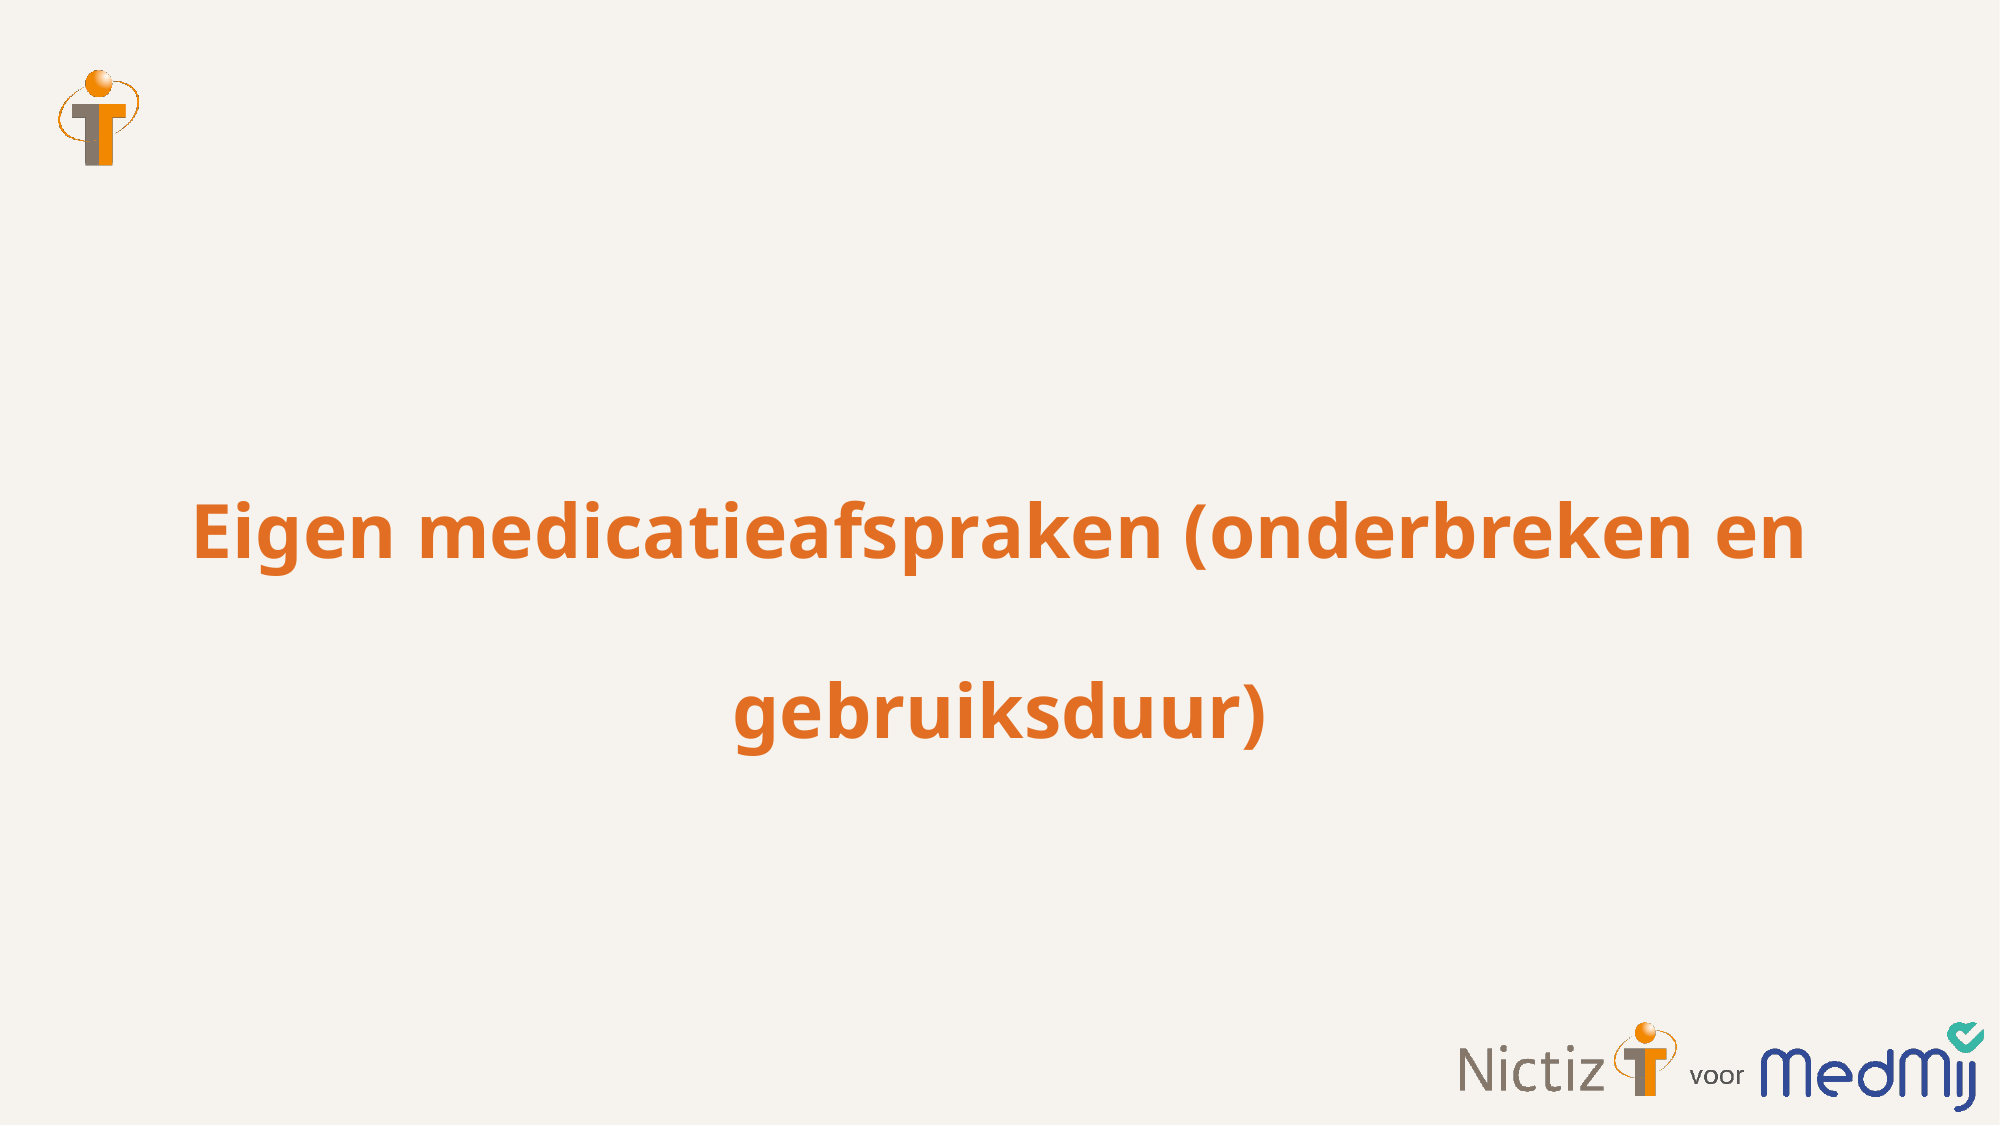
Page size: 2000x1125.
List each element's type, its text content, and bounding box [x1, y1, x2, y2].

picture [50, 66, 151, 187]
picture [1457, 1019, 1988, 1113]
title Eigen medicatieafspraken (onderbreken en gebruiksduur) [155, 386, 1844, 848]
